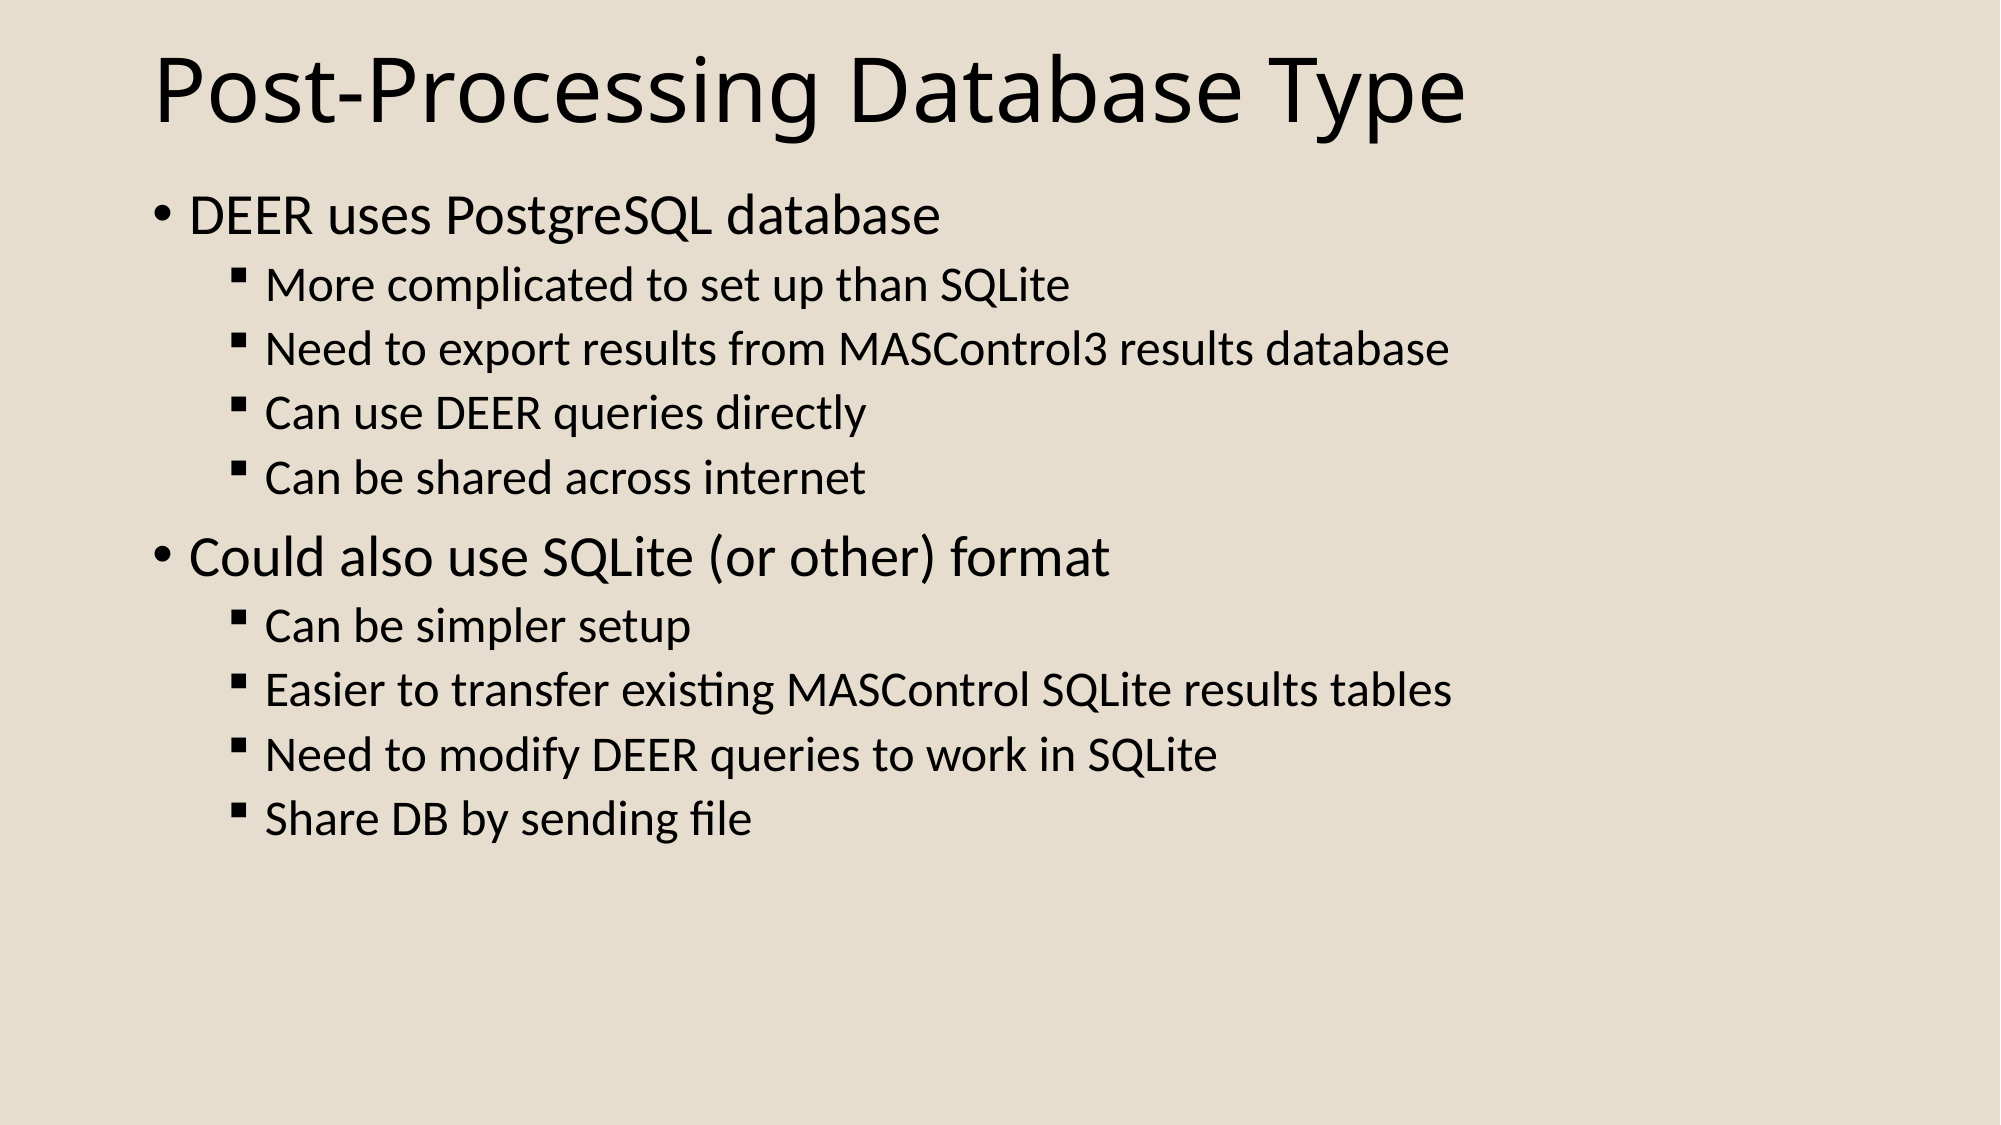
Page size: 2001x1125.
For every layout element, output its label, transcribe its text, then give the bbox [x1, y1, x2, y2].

title Post-Processing Database Type [137, 37, 1863, 150]
list DEER uses PostgreSQL database More complicated to set up than SQLite Need to export results from MASControl3 results database Can use DEER queries directly Can be shared across internet Could also use SQLite (or other) format Can be simpler setup Easier to transfer existing MASControl SQLite results tables Need to modify DEER queries to work in SQLite Share DB by sending file [137, 177, 1863, 1085]
